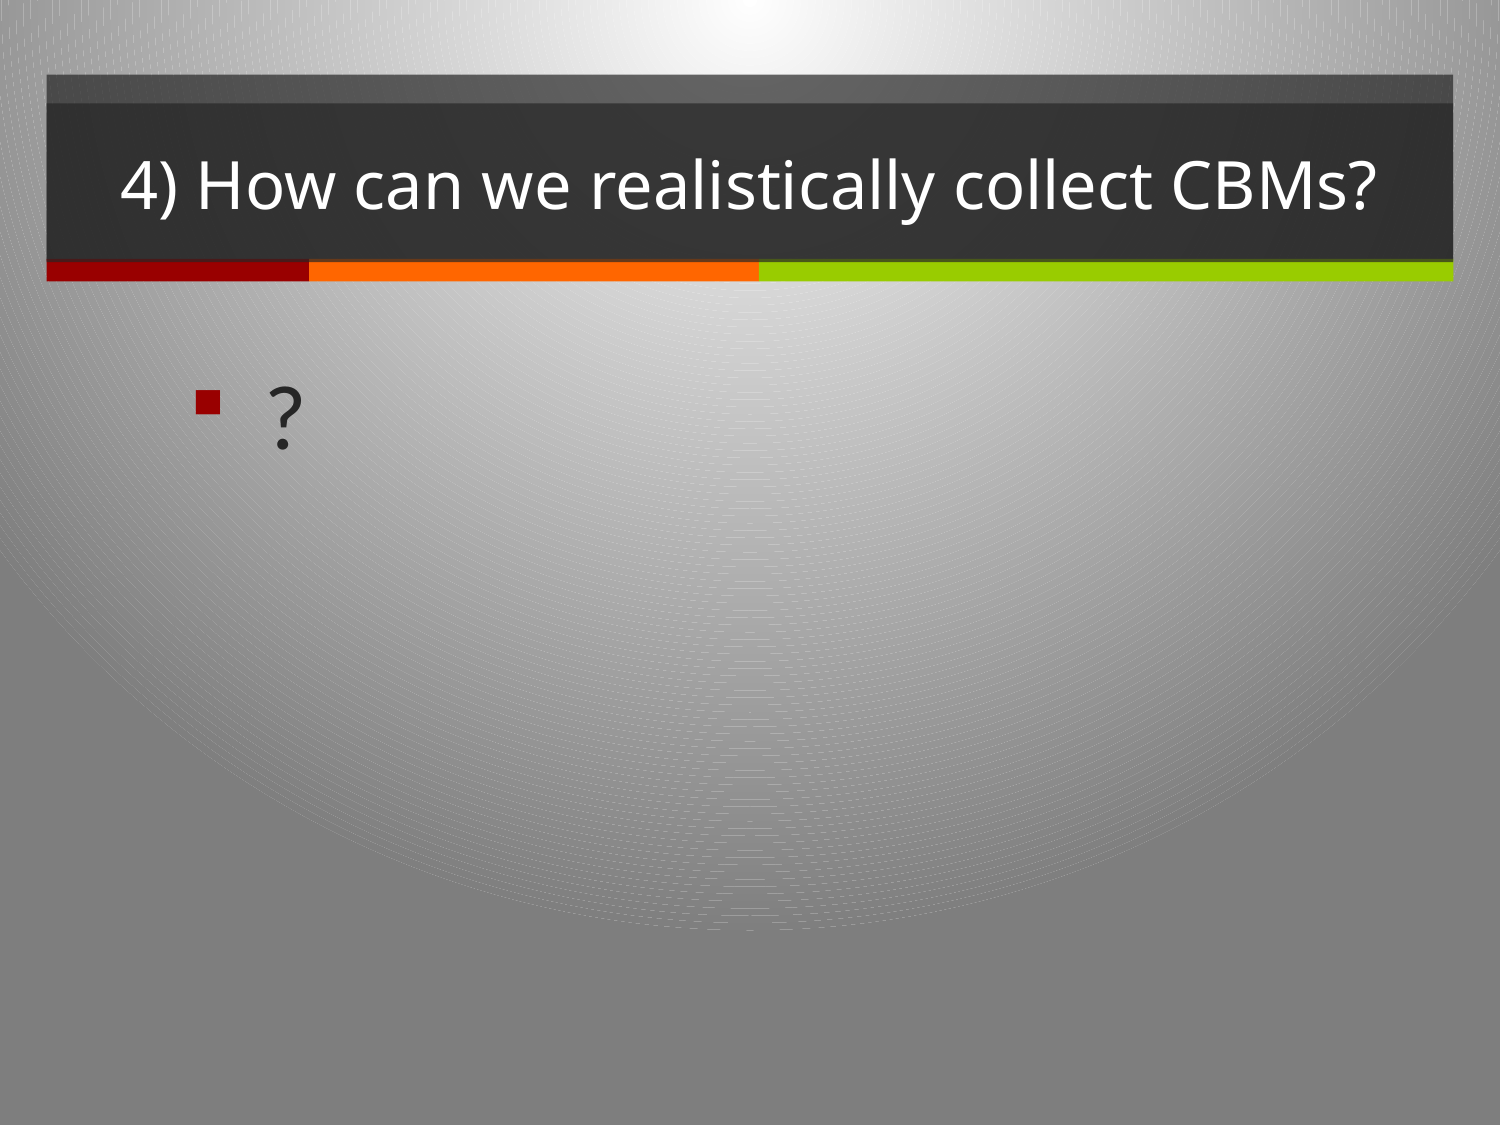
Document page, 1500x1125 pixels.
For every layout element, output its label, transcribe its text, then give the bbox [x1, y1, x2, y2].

title 4) How can we realistically collect CBMs? [46, 103, 1454, 263]
list ? [174, 350, 1454, 1005]
